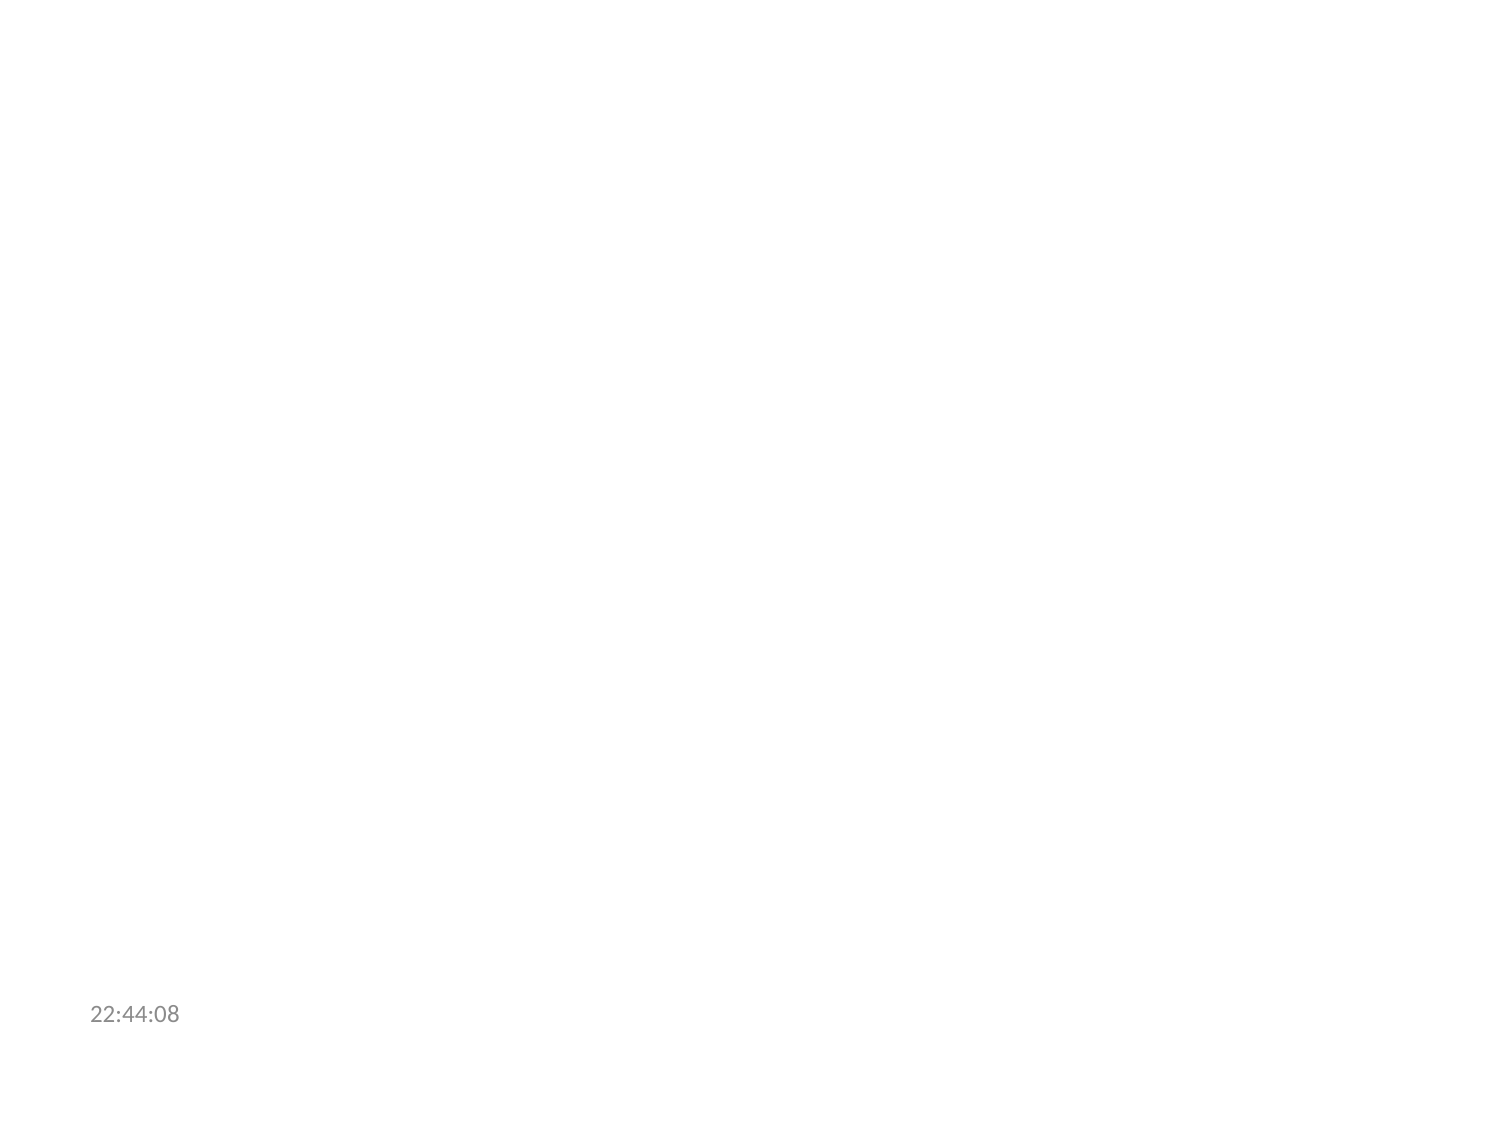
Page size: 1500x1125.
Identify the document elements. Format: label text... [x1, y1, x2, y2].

text_box 15:35:09 [75, 982, 425, 1043]
